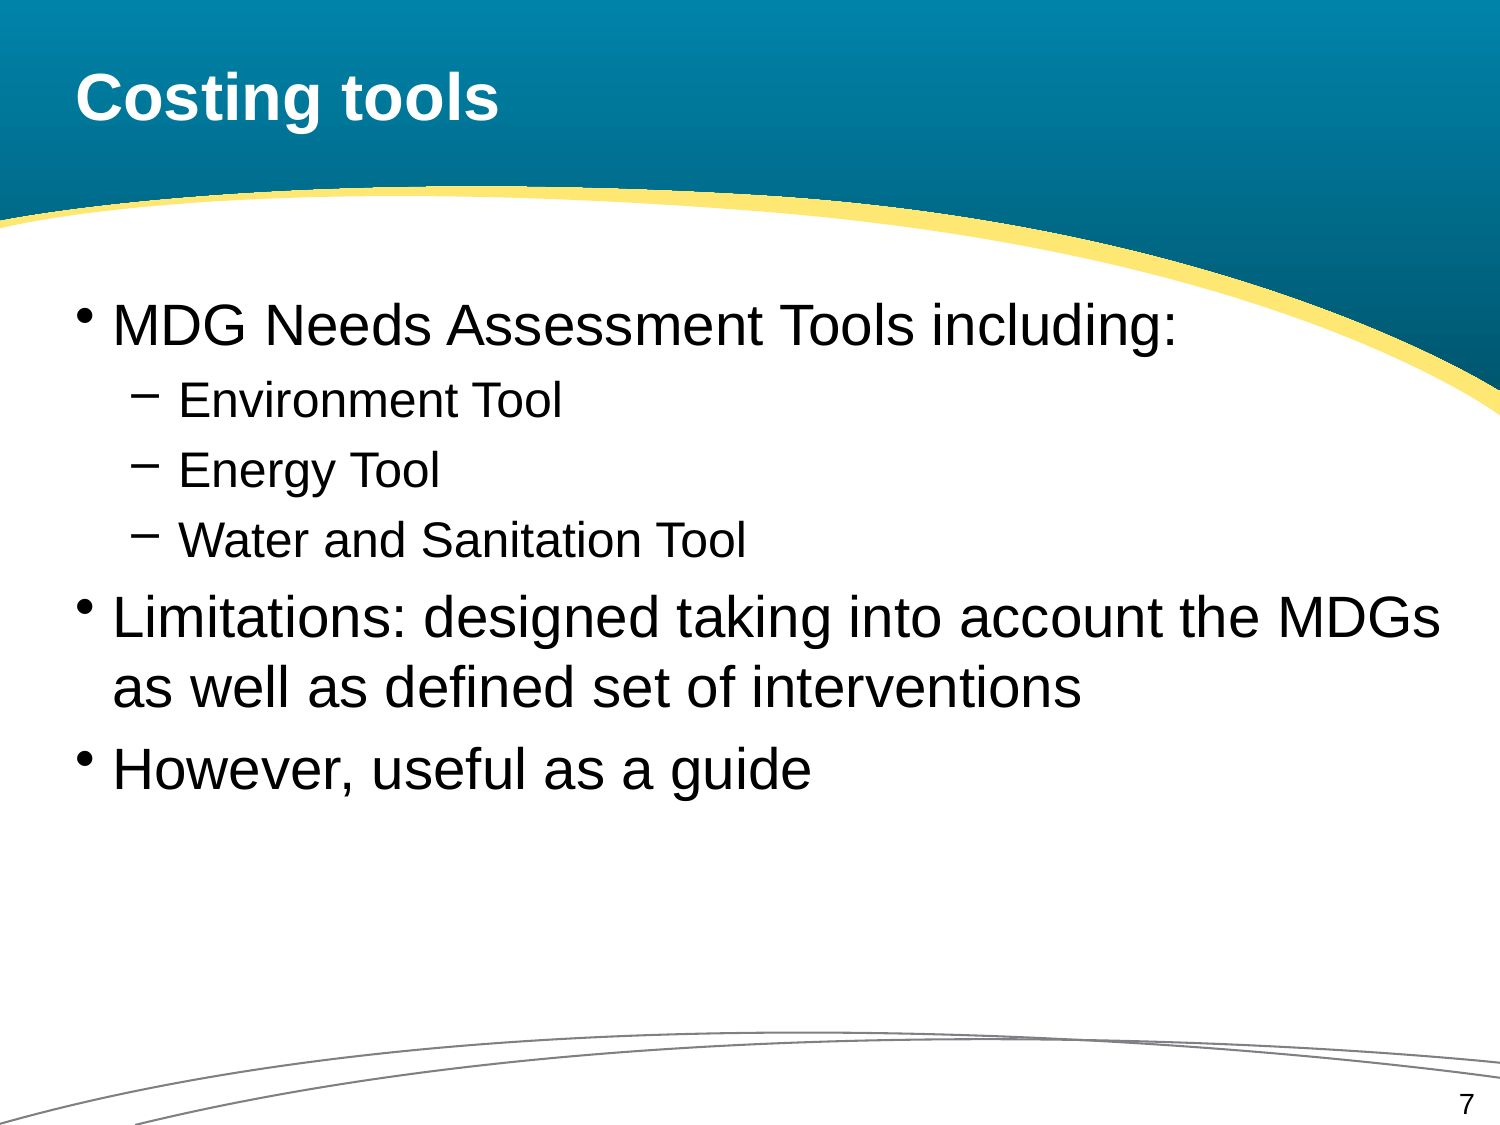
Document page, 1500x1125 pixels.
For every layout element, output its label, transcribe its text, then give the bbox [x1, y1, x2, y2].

list MDG Needs Assessment Tools including: Environment Tool Energy Tool Water and Sanitation Tool Limitations: designed taking into account the MDGs as well as defined set of interventions However, useful as a guide [74, 287, 1476, 1076]
slide_number 7 [1124, 1084, 1476, 1113]
title Costing tools [74, 0, 1476, 188]
